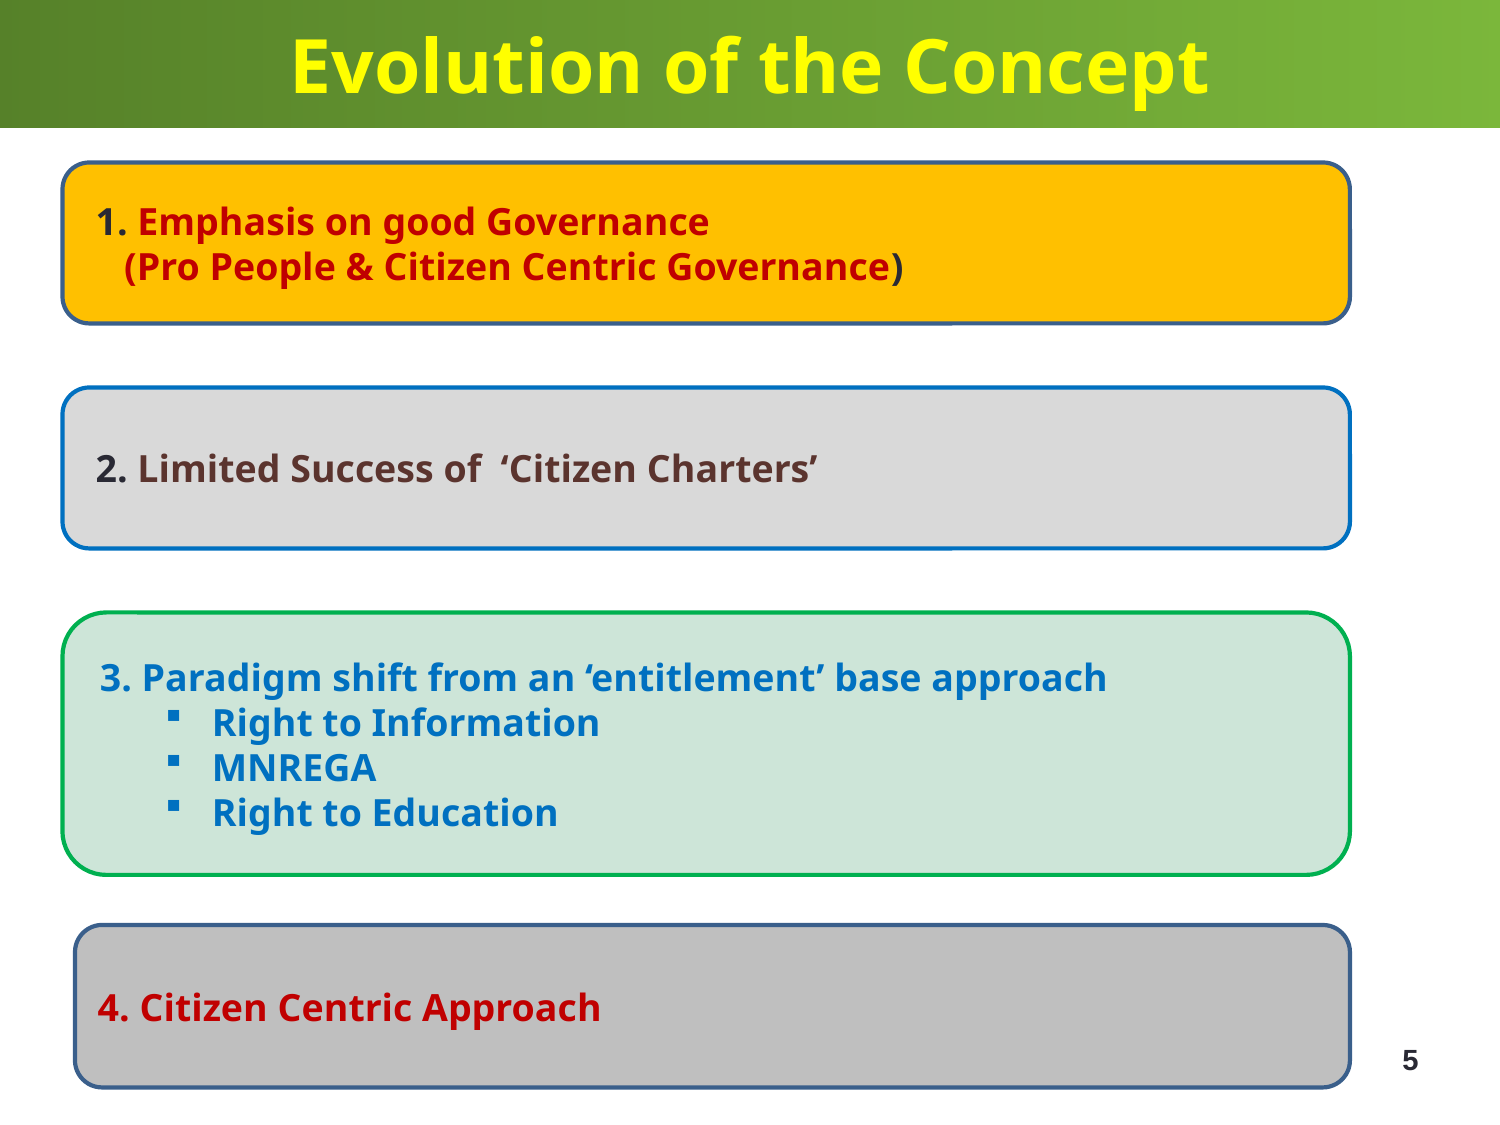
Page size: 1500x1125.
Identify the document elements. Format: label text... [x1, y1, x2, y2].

text_box 5 [1387, 1025, 1463, 1092]
text_box Evolution of the Concept [0, 0, 1500, 129]
text_box 2. Limited Success of ‘Citizen Charters’ [60, 385, 1353, 551]
text_box 1. Emphasis on good Governance (Pro People & Citizen Centric Governance) [60, 160, 1353, 326]
text_box 3. Paradigm shift from an ‘entitlement’ base approach Right to Information MNREGA Right to Education [60, 610, 1353, 877]
text_box 4. Citizen Centric Approach [72, 922, 1353, 1090]
